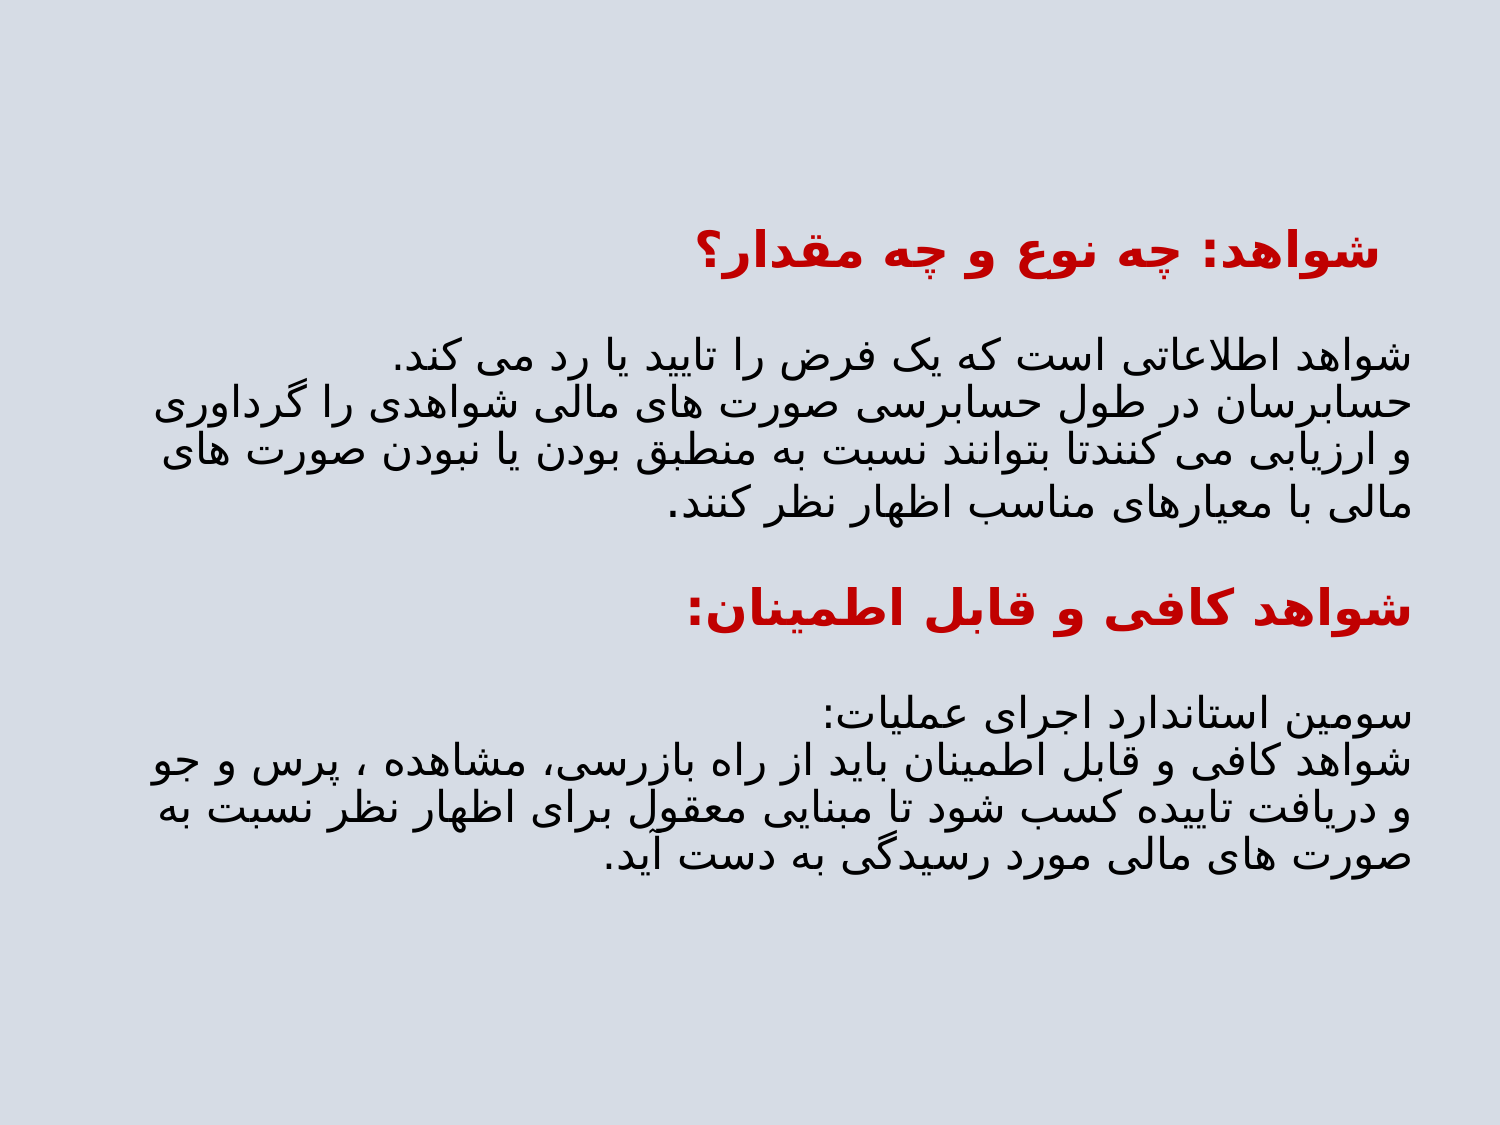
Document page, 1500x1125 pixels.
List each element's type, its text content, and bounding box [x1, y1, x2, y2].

title شواهد: چه نوع و چه مقدار؟ شواهد اطلاعاتی است که یک فرض را تایید یا رد می کند. حسابرسان در طول حسابرسی صورت های مالی شواهدی را گرداوری و ارزیابی می کنندتا بتوانند نسبت به منطبق بودن یا نبودن صورت های مالی با معیارهای مناسب اظهار نظر کنند. شواهد کافی و قابل اطمینان: سومین استاندارد اجرای عملیات: شواهد کافی و قابل اطمینان باید از راه بازرسی، مشاهده ، پرس و جو و دریافت تاییده کسب شود تا مبنایی معقول برای اظهار نظر نسبت به صورت های مالی مورد رسیدگی به دست آید. [135, 198, 1430, 966]
